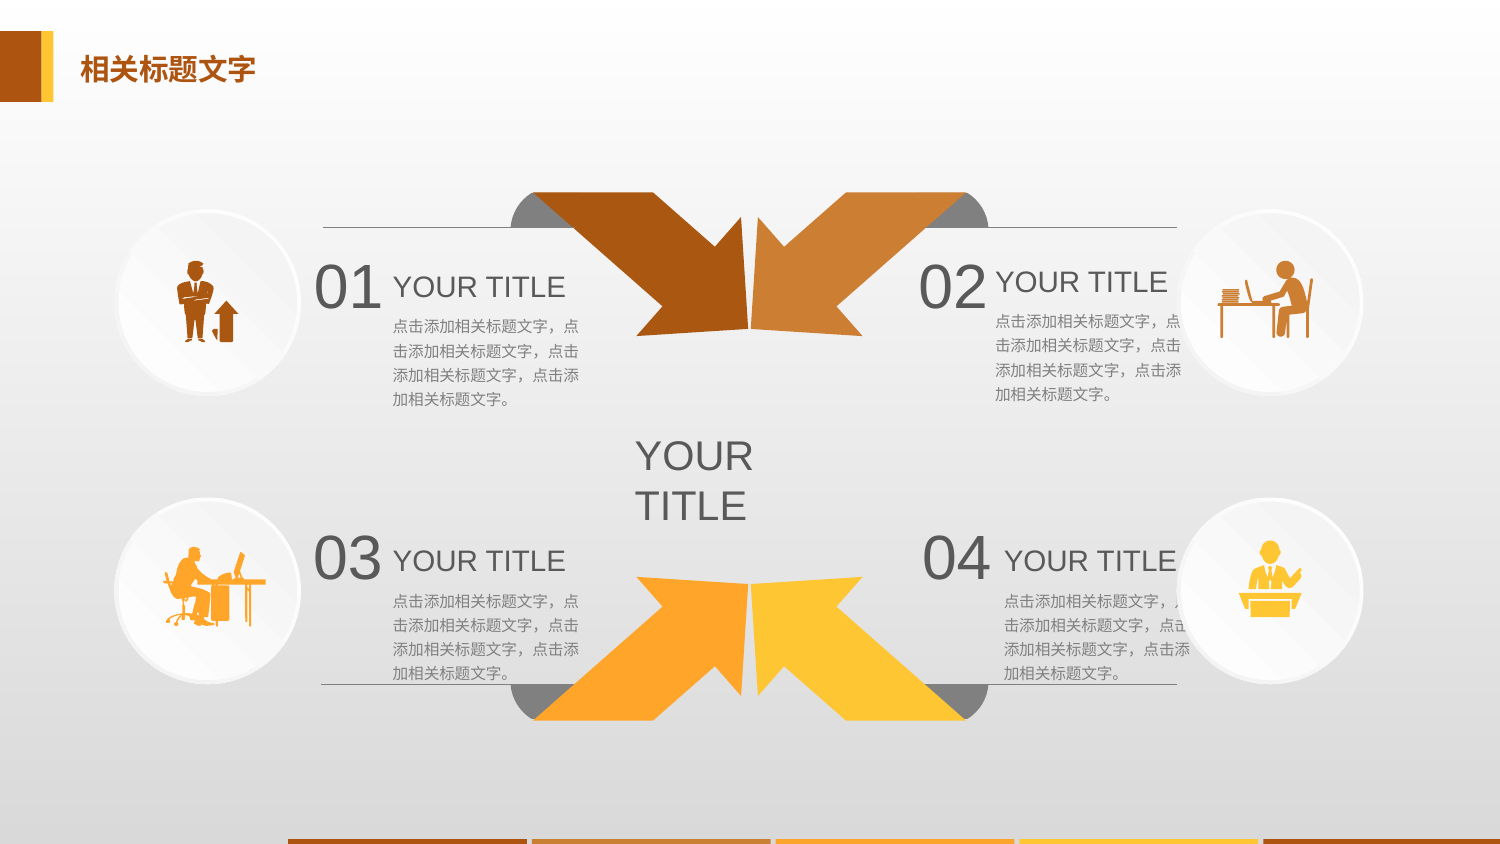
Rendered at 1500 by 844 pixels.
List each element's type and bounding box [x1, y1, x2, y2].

text_box [0, 30, 1500, 844]
